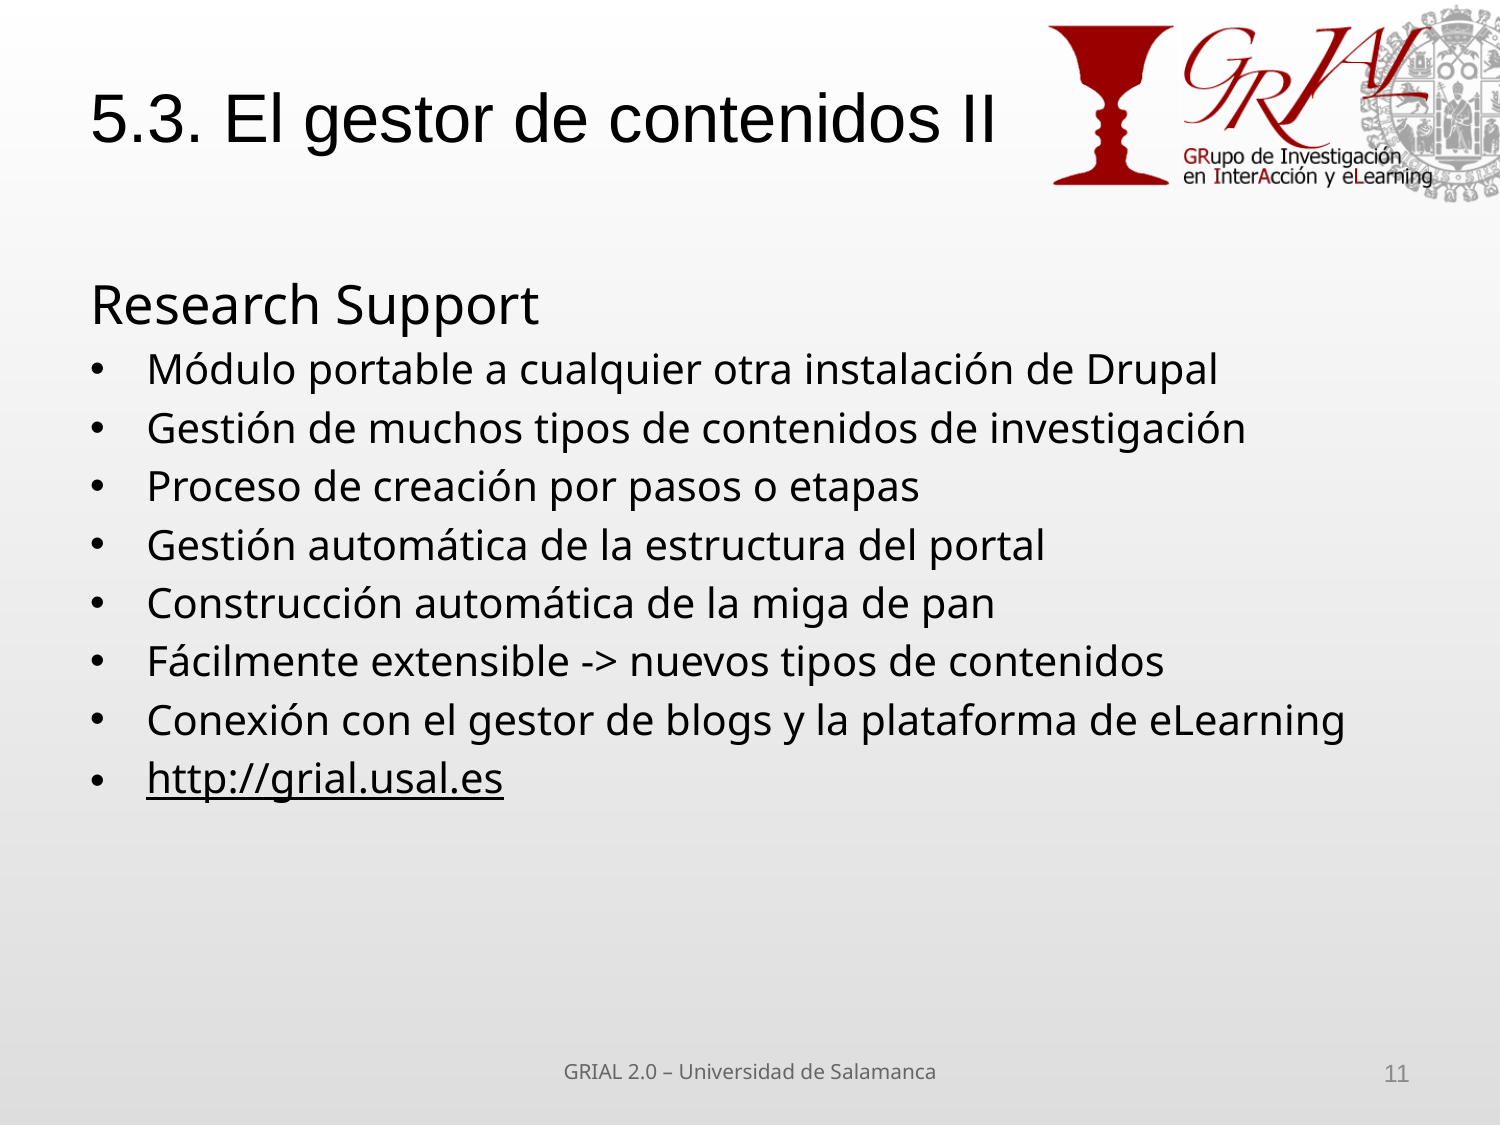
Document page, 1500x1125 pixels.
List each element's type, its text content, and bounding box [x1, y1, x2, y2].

slide_number 11 [1074, 1042, 1425, 1103]
footer GRIAL 2.0 – Universidad de Salamanca [512, 1042, 988, 1103]
list Research Support Módulo portable a cualquier otra instalación de Drupal Gestión de muchos tipos de contenidos de investigación Proceso de creación por pasos o etapas Gestión automática de la estructura del portal Construcción automática de la miga de pan Fácilmente extensible -> nuevos tipos de contenidos Conexión con el gestor de blogs y la plataforma de eLearning http://grial.usal.es [75, 262, 1425, 1005]
title 5.3. El gestor de contenidos II [75, 20, 1040, 209]
picture [1039, 0, 1500, 209]
